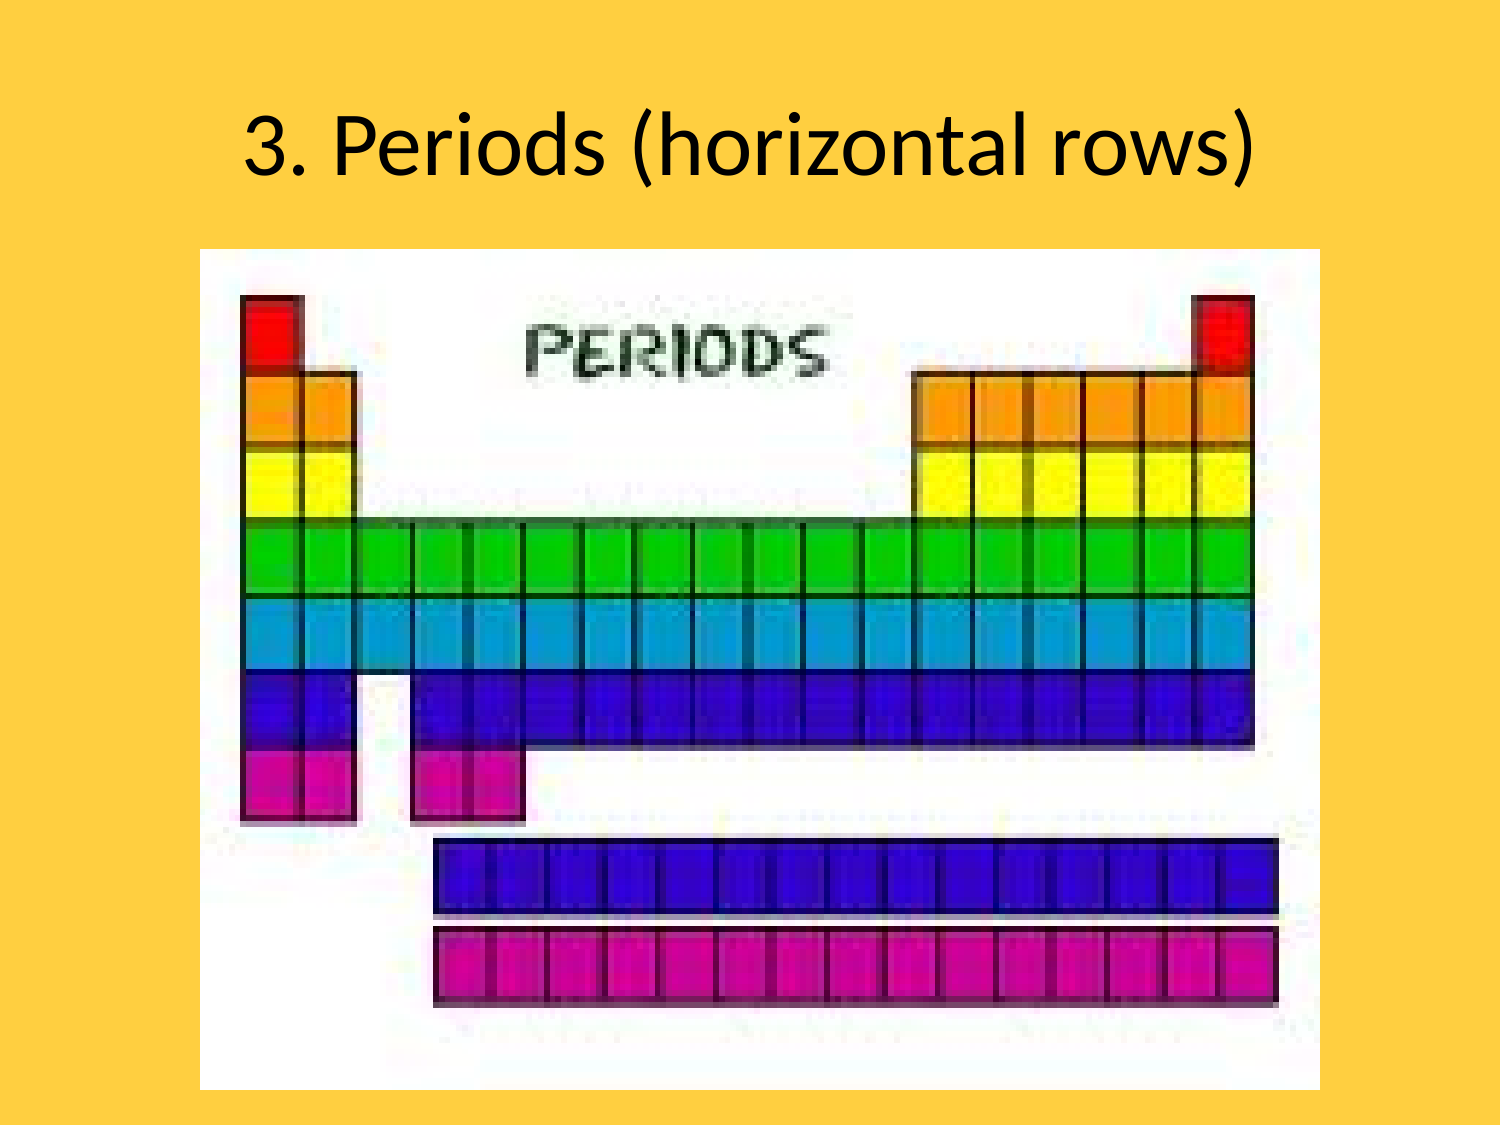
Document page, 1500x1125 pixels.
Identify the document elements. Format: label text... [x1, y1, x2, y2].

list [87, 249, 1433, 1090]
title 3. Periods (horizontal rows) [75, 45, 1425, 233]
